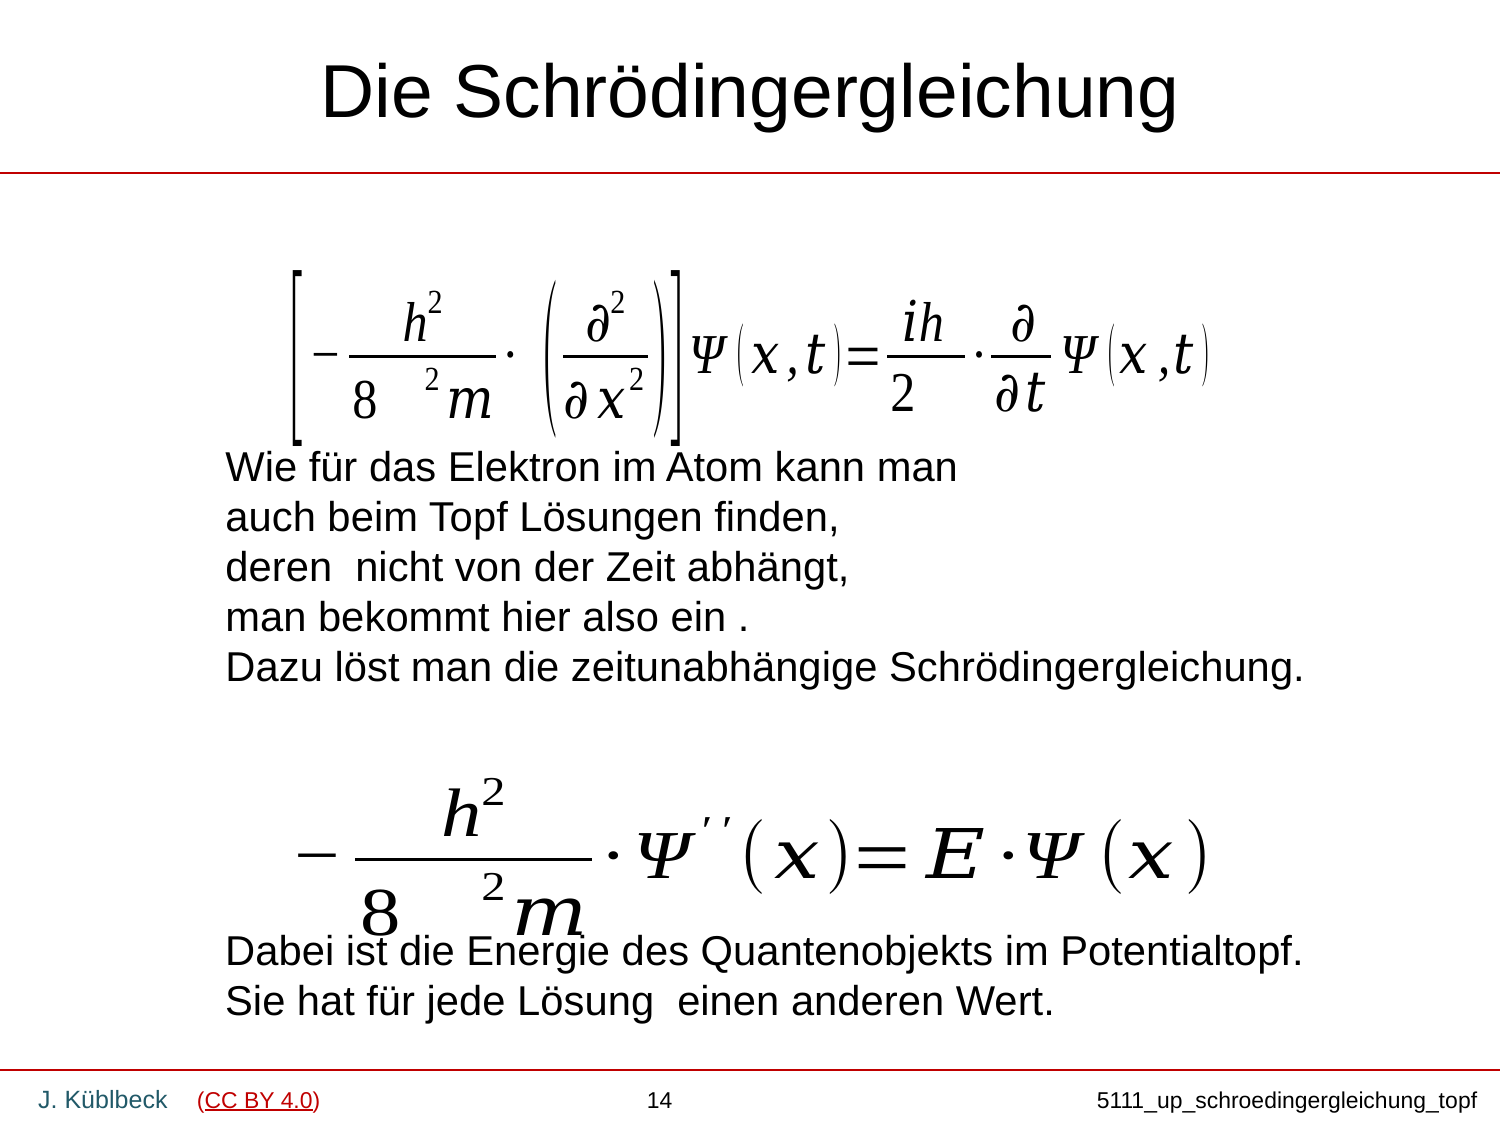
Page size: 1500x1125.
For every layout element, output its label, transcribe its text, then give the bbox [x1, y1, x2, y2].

title Die Schrödingergleichung [0, 1, 1500, 175]
